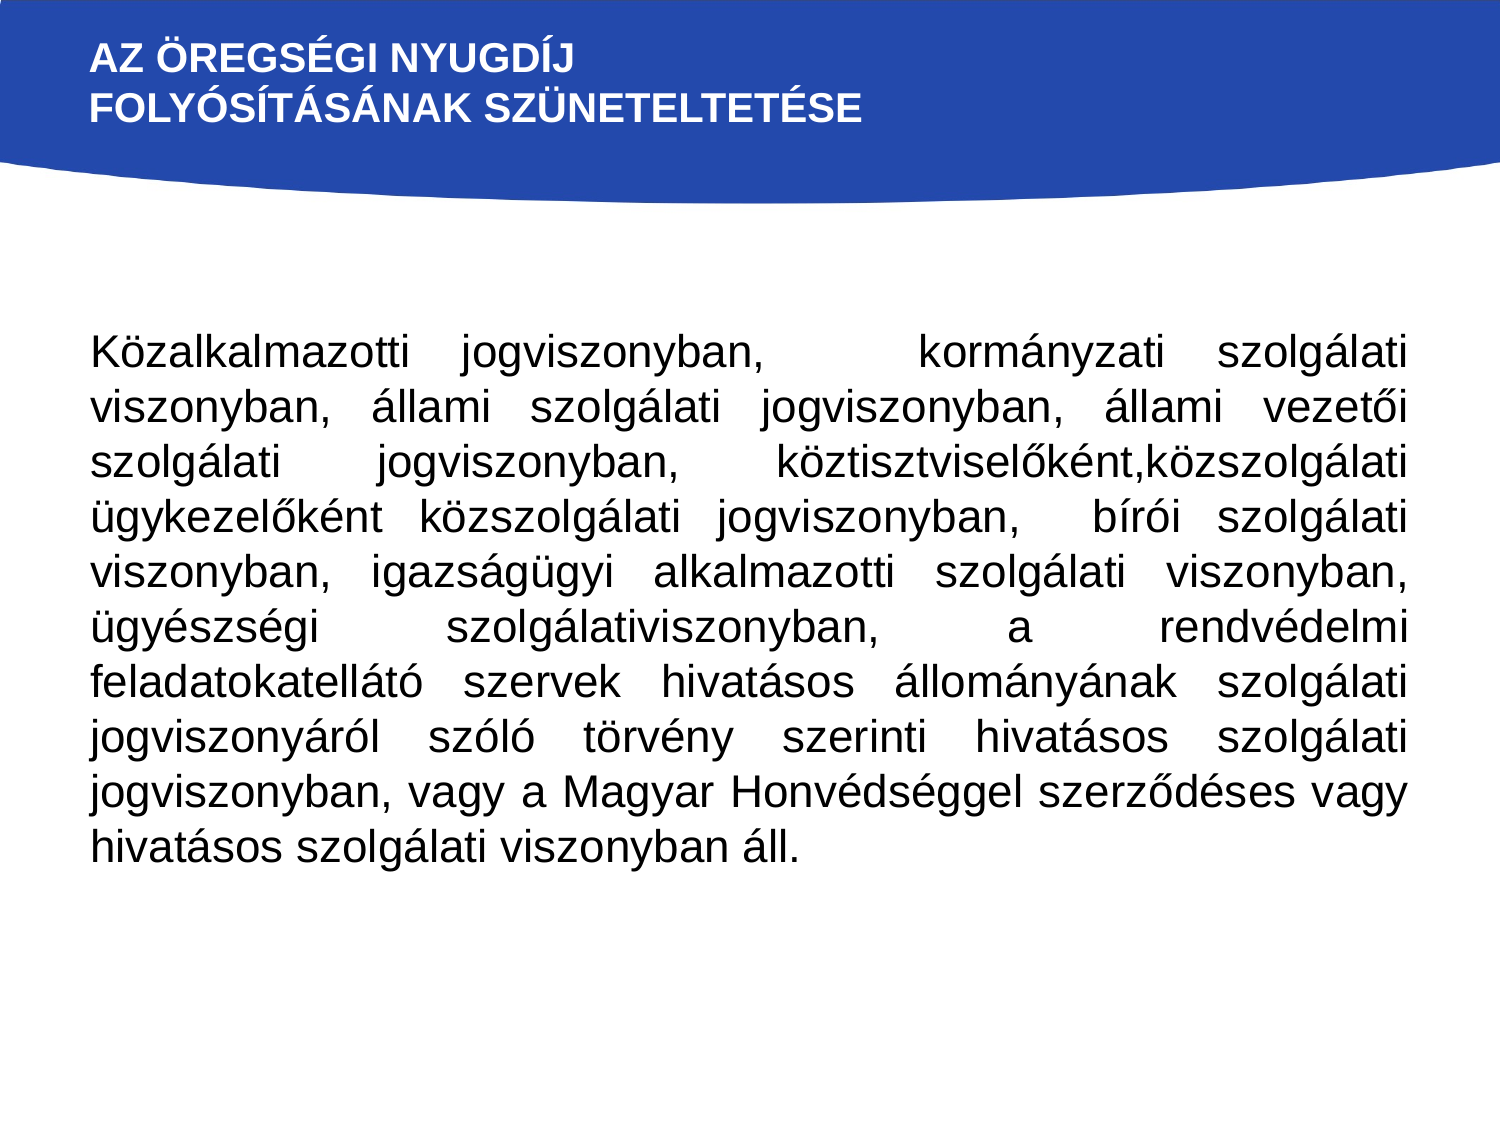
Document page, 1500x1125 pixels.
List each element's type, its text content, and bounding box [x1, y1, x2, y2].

title Az öregségi nyugdíj folyósításának szüneteltetése [73, 0, 942, 161]
picture [0, 0, 1500, 1125]
list Közalkalmazotti jogviszonyban, kormányzati szolgálati viszonyban, állami szolgálati jogviszonyban, állami vezetői szolgálati jogviszonyban, köztisztviselőként,közszolgálati ügykezelőként közszolgálati jogviszonyban, bírói szolgálati viszonyban, igazságügyi alkalmazotti szolgálati viszonyban, ügyészségi szolgálativiszonyban, a rendvédelmi feladatokatellátó szervek hivatásos állományának szolgálati jogviszonyáról szóló törvény szerinti hivatásos szolgálati jogviszonyban, vagy a Magyar Honvédséggel szerződéses vagy hivatásos szolgálati viszonyban áll. [75, 314, 1425, 1057]
